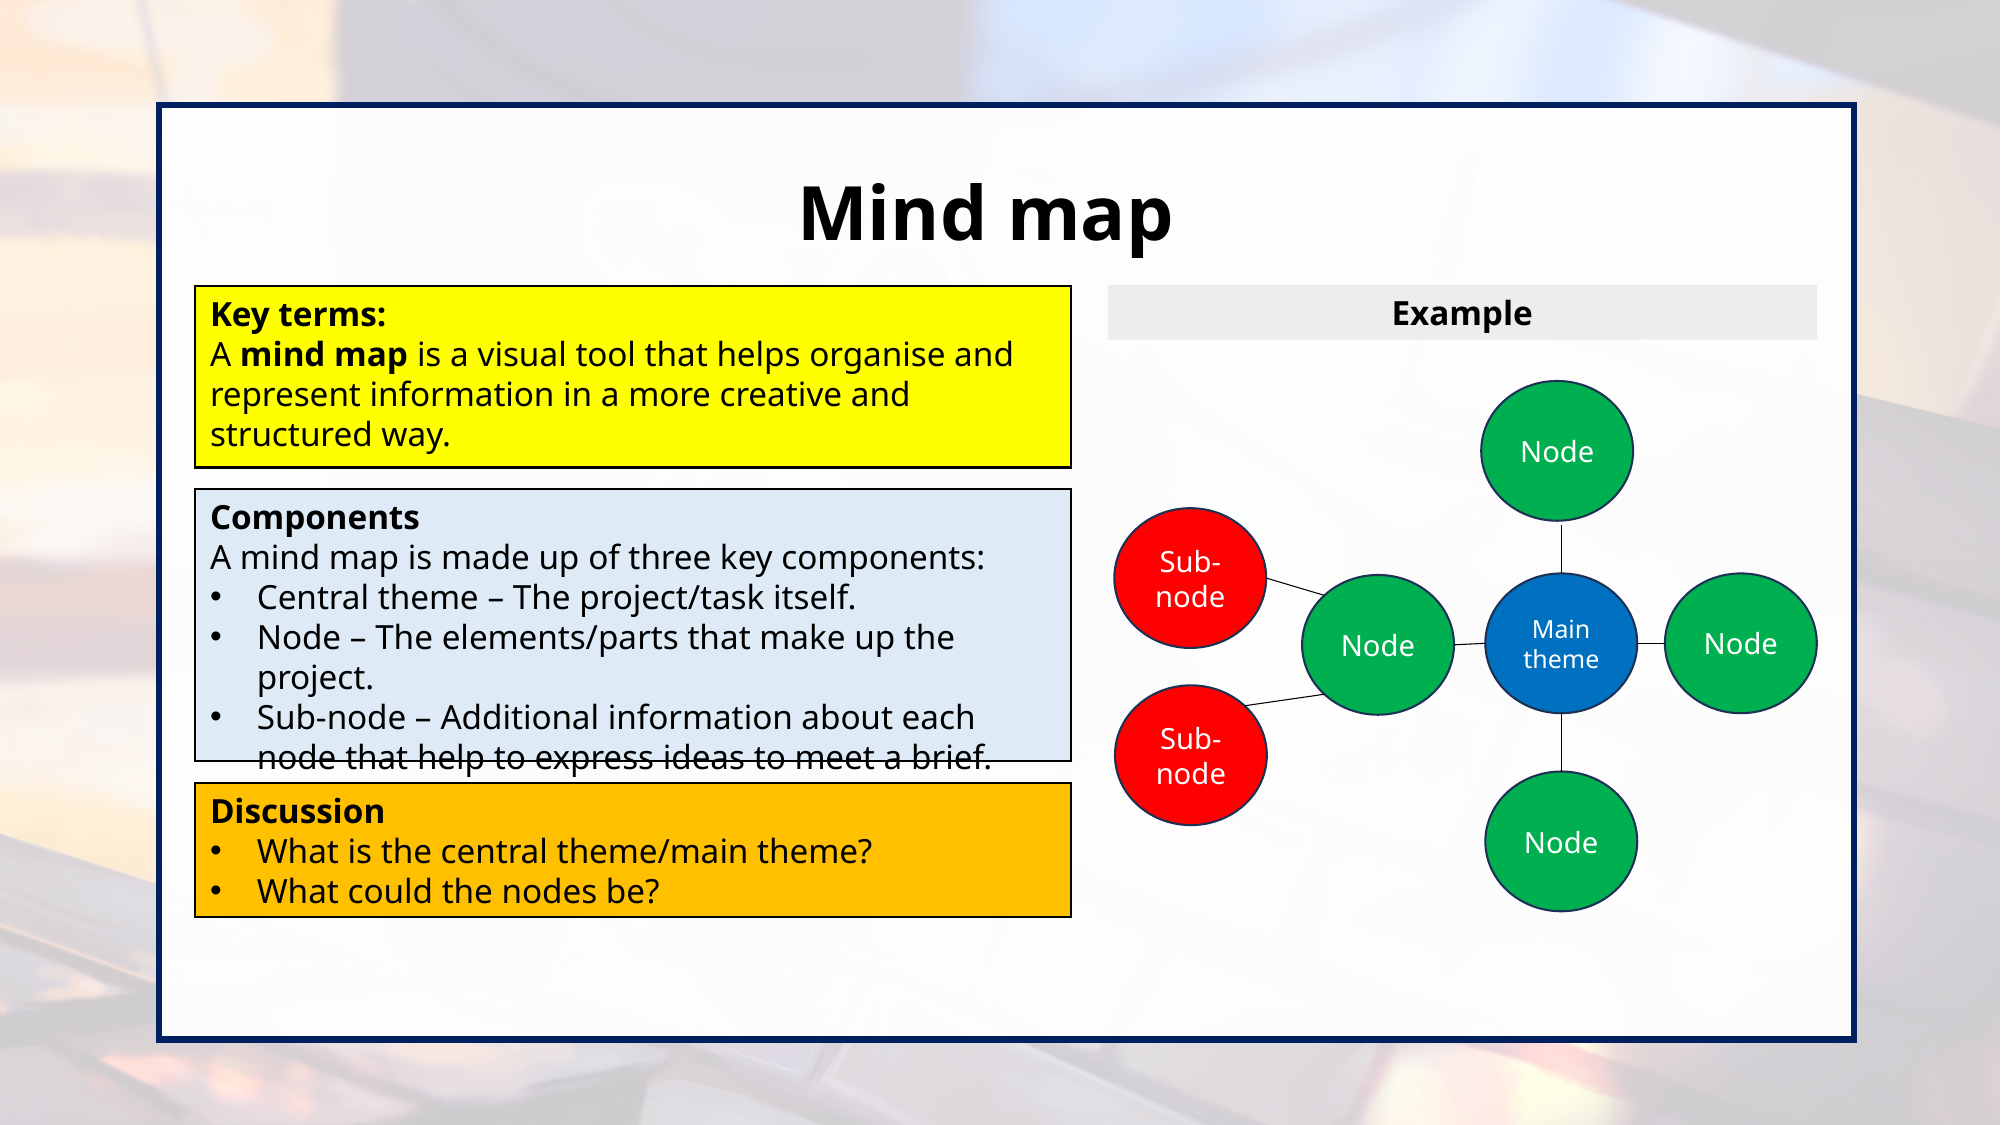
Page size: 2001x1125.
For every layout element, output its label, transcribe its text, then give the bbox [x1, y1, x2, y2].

text_box Sub-node [1113, 507, 1268, 649]
text_box Main theme [1484, 572, 1639, 715]
text_box Node [1480, 379, 1635, 522]
text_box Sub-node [1113, 684, 1268, 827]
text_box Mind map [195, 158, 1776, 264]
text_box Node [1484, 770, 1639, 913]
text_box Example [1108, 284, 1817, 340]
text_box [1244, 694, 1325, 706]
text_box [158, 104, 1855, 1041]
text_box Node [1663, 572, 1818, 715]
text_box Discussion What is the central theme/main theme? What could the nodes be? [194, 782, 1072, 918]
text_box Components A mind map is made up of three key components: Central theme – The project/task itself. Node – The elements/parts that make up the project. Sub-node – Additional information about each node that help to express ideas to meet a brief. [194, 488, 1072, 762]
text_box Node [1301, 573, 1455, 716]
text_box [1266, 577, 1325, 596]
text_box Key terms: A mind map is a visual tool that helps organise and represent information in a more creative and structured way. [194, 285, 1072, 469]
